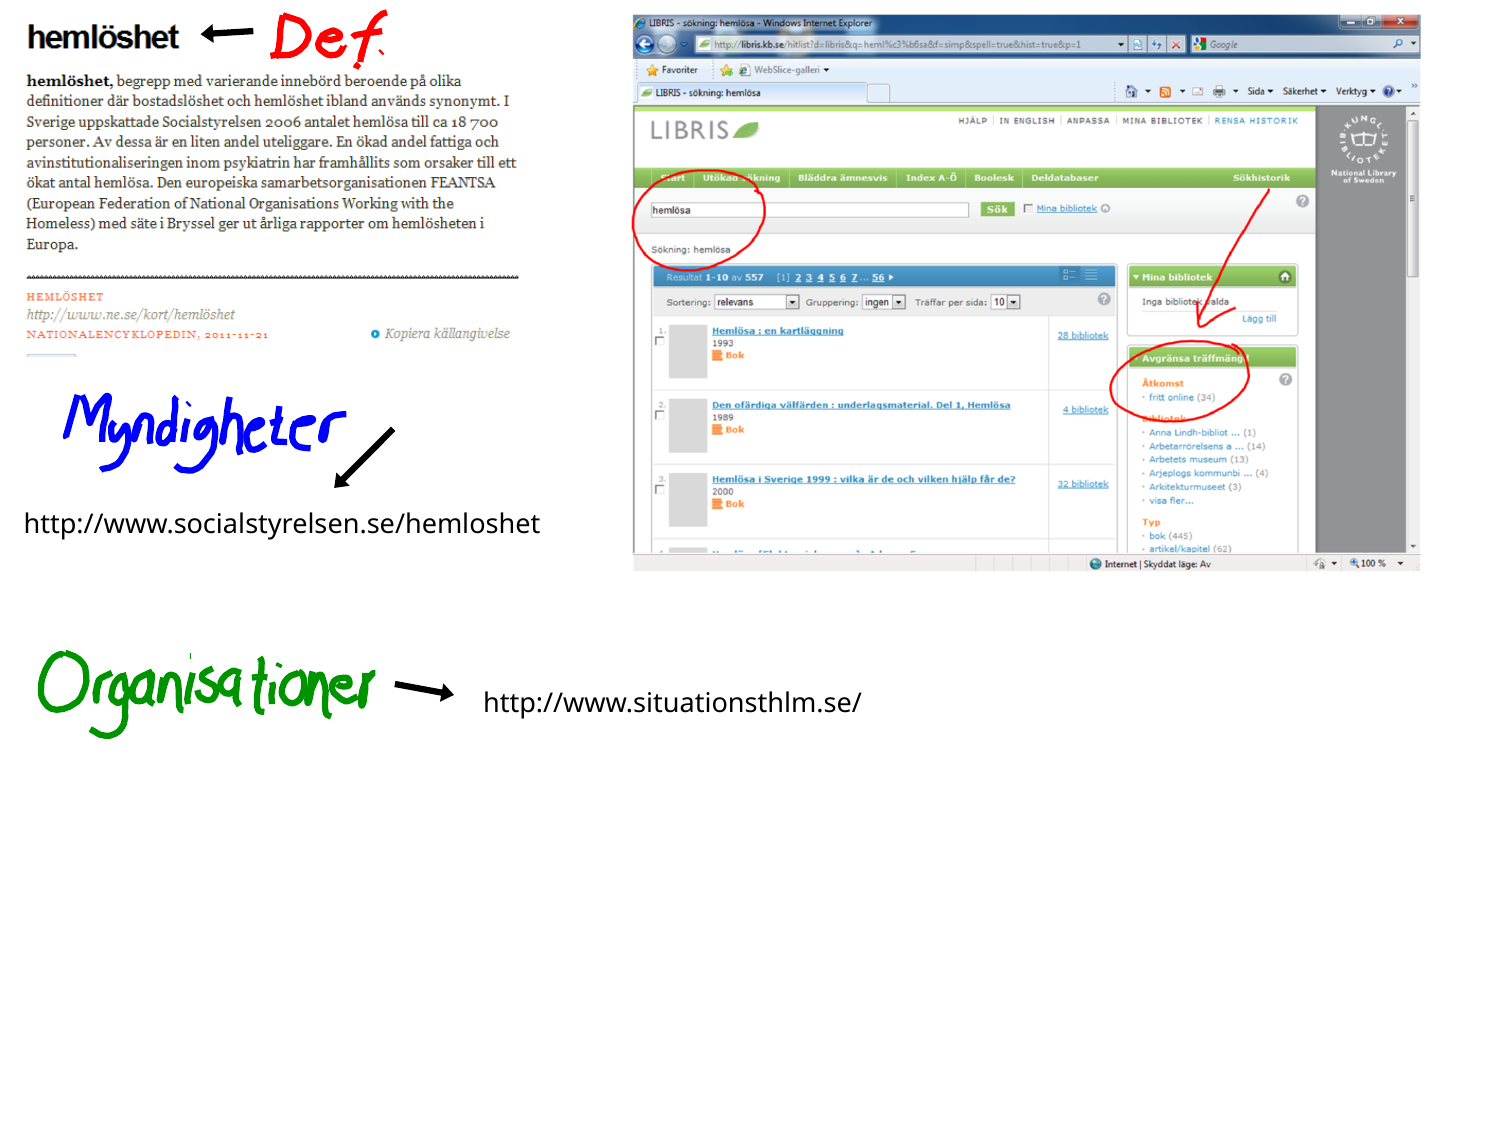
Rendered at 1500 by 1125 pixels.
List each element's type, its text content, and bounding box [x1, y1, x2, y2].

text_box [81, 395, 347, 471]
text_box [65, 394, 79, 439]
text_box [270, 12, 388, 69]
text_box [200, 30, 254, 35]
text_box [394, 683, 455, 696]
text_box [333, 428, 394, 489]
picture [16, 16, 528, 357]
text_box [40, 652, 376, 737]
picture [631, 14, 1421, 572]
text_box http://www.socialstyrelsen.se/hemloshet [11, 500, 626, 546]
text_box http://www.situationsthlm.se/ [470, 678, 966, 724]
